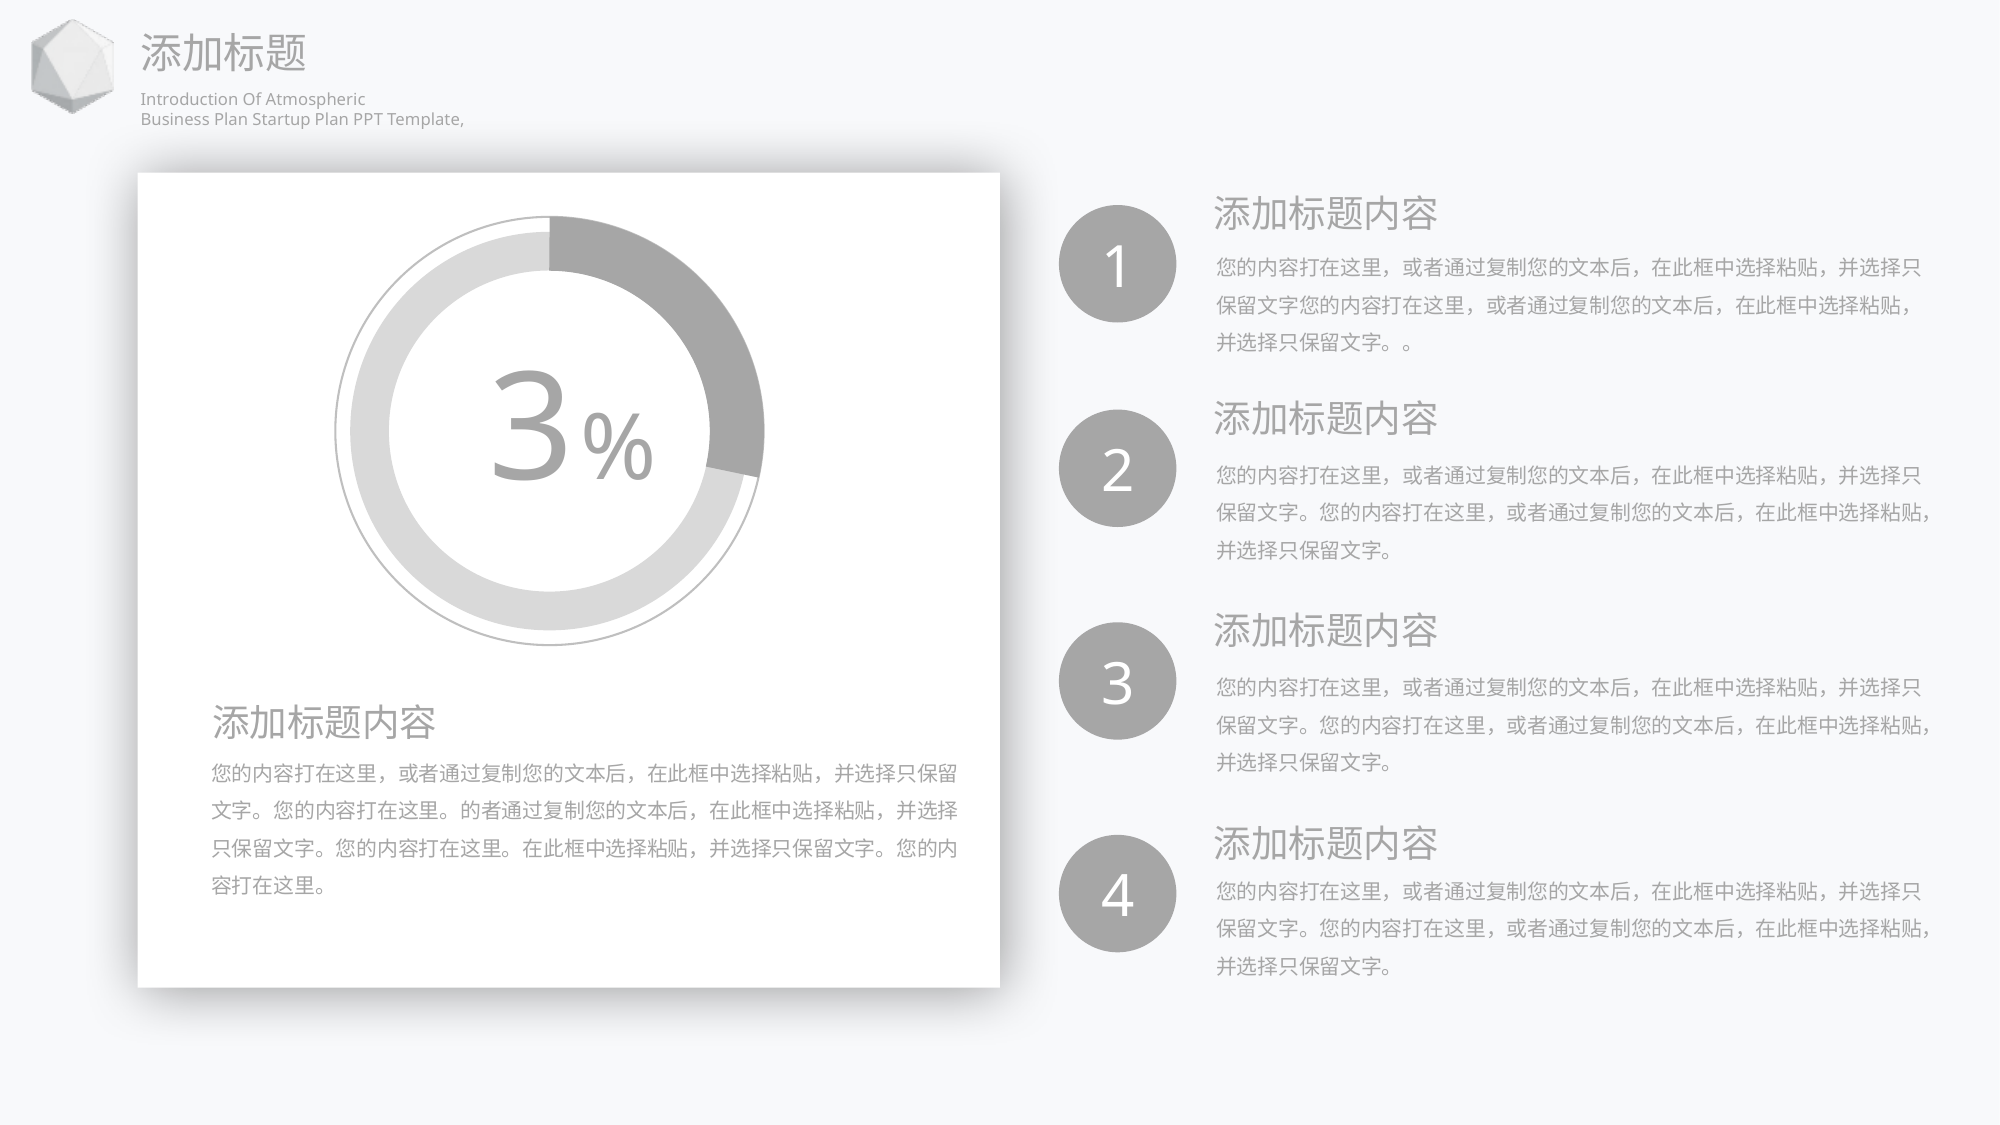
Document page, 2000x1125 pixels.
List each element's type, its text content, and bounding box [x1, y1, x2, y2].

text_box 您的内容打在这里，或者通过复制您的文本后，在此框中选择粘贴，并选择只保留文字。您的内容打在这里，或者通过复制您的文本后，在此框中选择粘贴，并选择只保留文字。 [1204, 860, 1945, 1022]
text_box 添加标题内容 [197, 668, 453, 752]
text_box 1 [1056, 202, 1179, 325]
text_box 添加标题内容 [1202, 814, 1616, 871]
text_box 2 [1056, 407, 1179, 530]
text_box 您的内容打在这里，或者通过复制您的文本后，在此框中选择粘贴，并选择只保留文字您的内容打在这里，或者通过复制您的文本后，在此框中选择粘贴，并选择只保留文字。。 [1204, 236, 1945, 361]
text_box 您的内容打在这里，或者通过复制您的文本后，在此框中选择粘贴，并选择只保留文字。您的内容打在这里，或者通过复制您的文本后，在此框中选择粘贴，并选择只保留文字。 [1204, 444, 1945, 606]
text_box 添加标题内容 [1202, 388, 1616, 446]
text_box 您的内容打在这里，或者通过复制您的文本后，在此框中选择粘贴，并选择只保留文字。您的内容打在这里，或者通过复制您的文本后，在此框中选择粘贴，并选择只保留文字。 [1204, 656, 1945, 818]
text_box [135, 171, 1002, 990]
text_box 4 [1056, 832, 1179, 955]
text_box 添加标题内容 [1202, 601, 1616, 658]
text_box 添加标题内容 [1202, 184, 1616, 241]
text_box 添加标题 [125, 19, 422, 78]
text_box 3 [1056, 620, 1179, 742]
text_box Introduction Of Atmospheric Business Plan Startup Plan PPT Template, [125, 78, 563, 140]
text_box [335, 216, 764, 646]
picture [30, 18, 115, 114]
text_box 您的内容打在这里，或者通过复制您的文本后，在此框中选择粘贴，并选择只保留文字。您的内容打在这里。的者通过复制您的文本后，在此框中选择粘贴，并选择只保留文字。您的内容打在这里。在此框中选择粘贴，并选择只保留文字。您的内容打在这里。 [196, 740, 977, 981]
